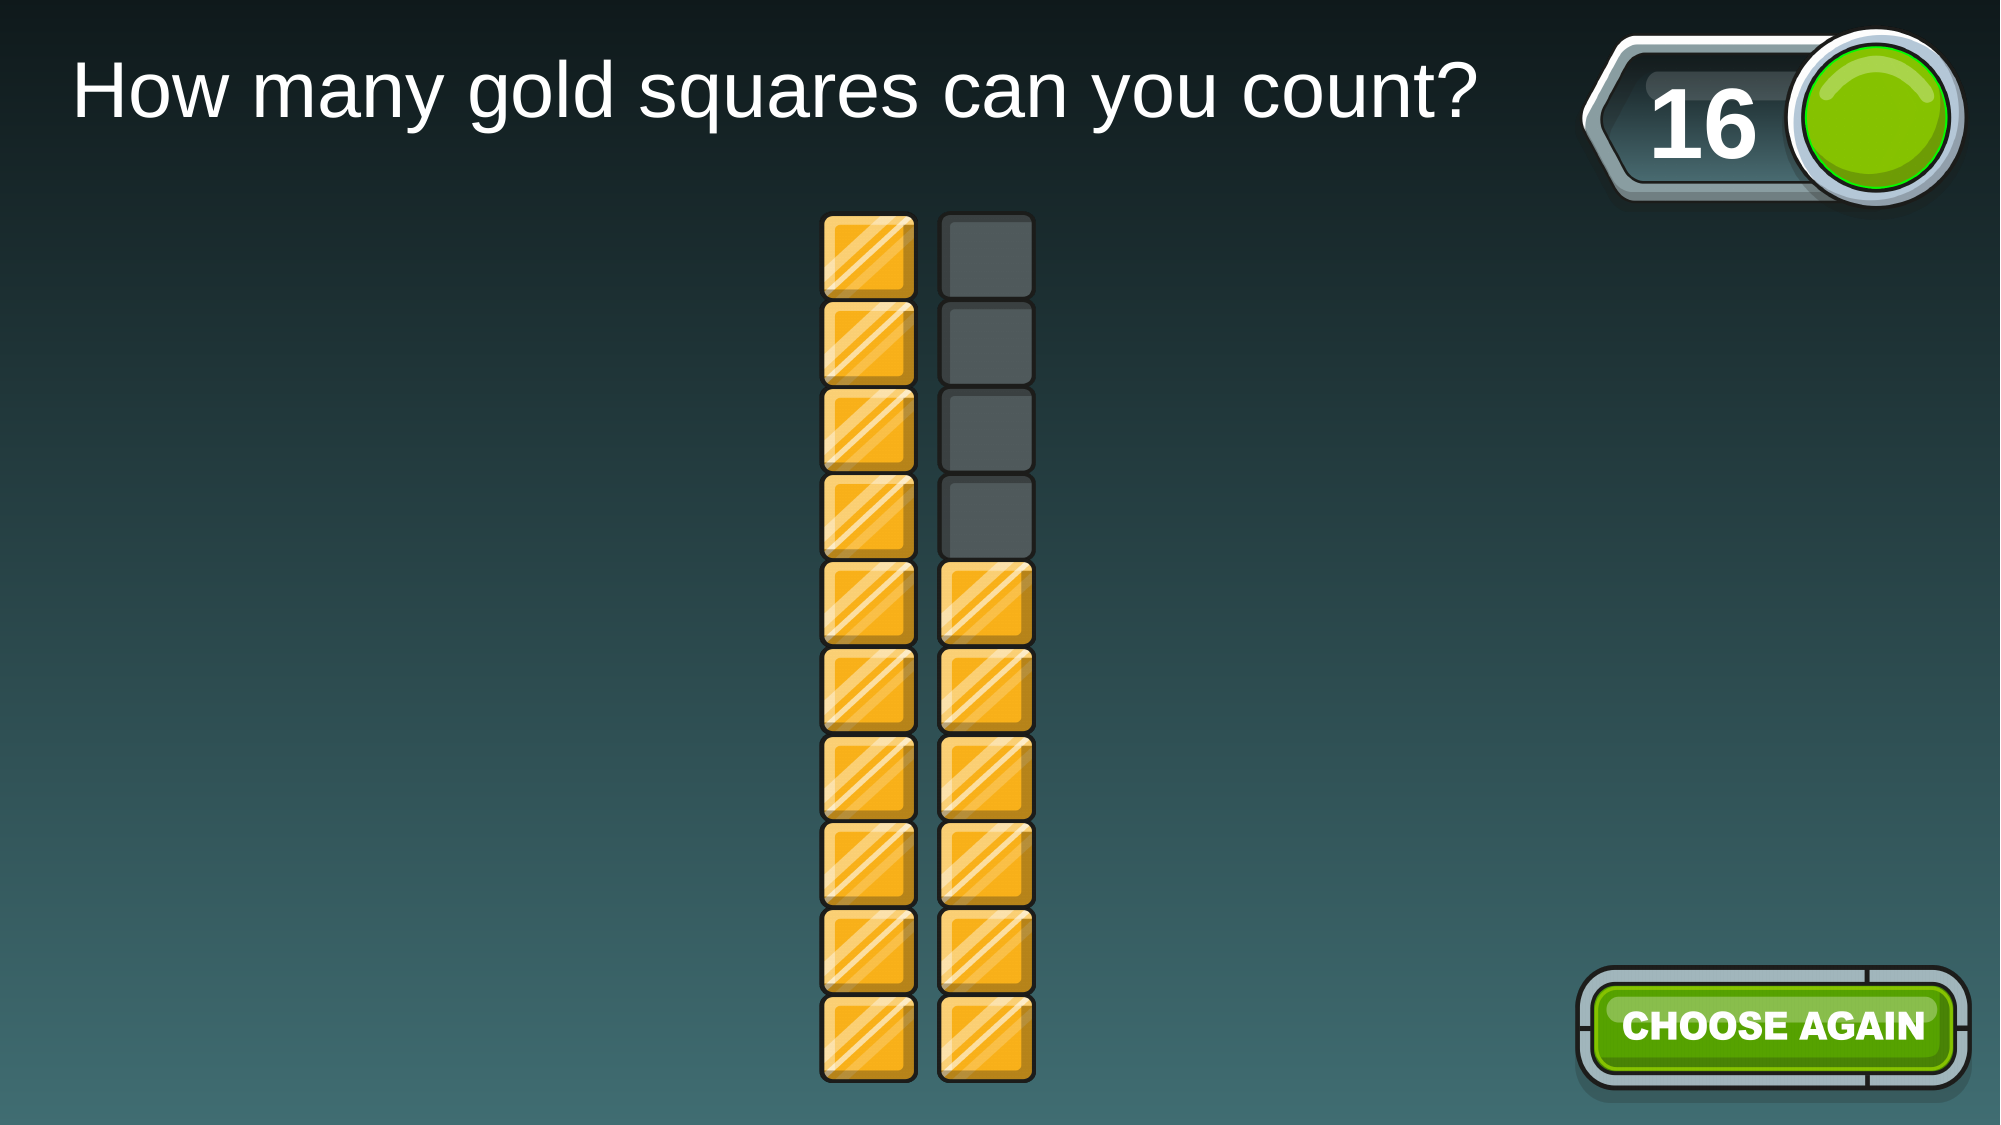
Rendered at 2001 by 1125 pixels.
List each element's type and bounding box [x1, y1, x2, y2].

picture [1575, 965, 1972, 1104]
picture [937, 210, 1036, 1083]
text_box [56, 30, 1553, 150]
picture [819, 210, 919, 1083]
picture [1575, 25, 1971, 221]
